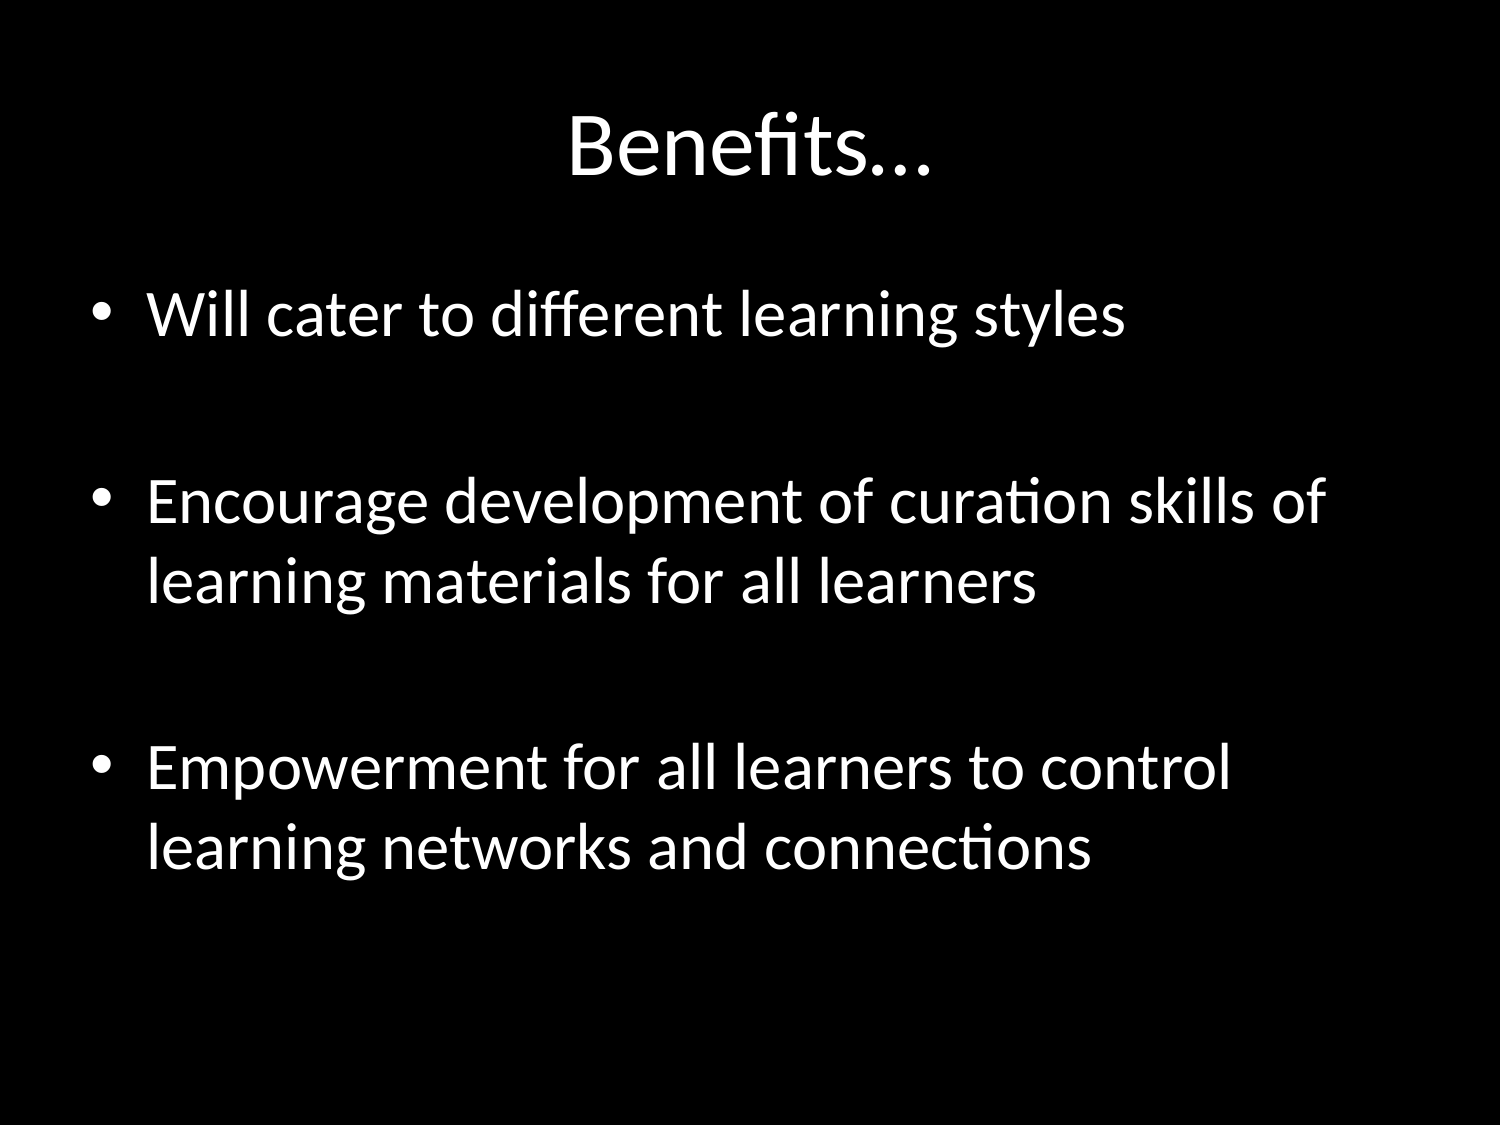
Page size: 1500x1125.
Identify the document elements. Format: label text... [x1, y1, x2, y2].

title Benefits… [75, 45, 1425, 233]
list Will cater to different learning styles Encourage development of curation skills of learning materials for all learners Empowerment for all learners to control learning networks and connections [75, 262, 1425, 1005]
